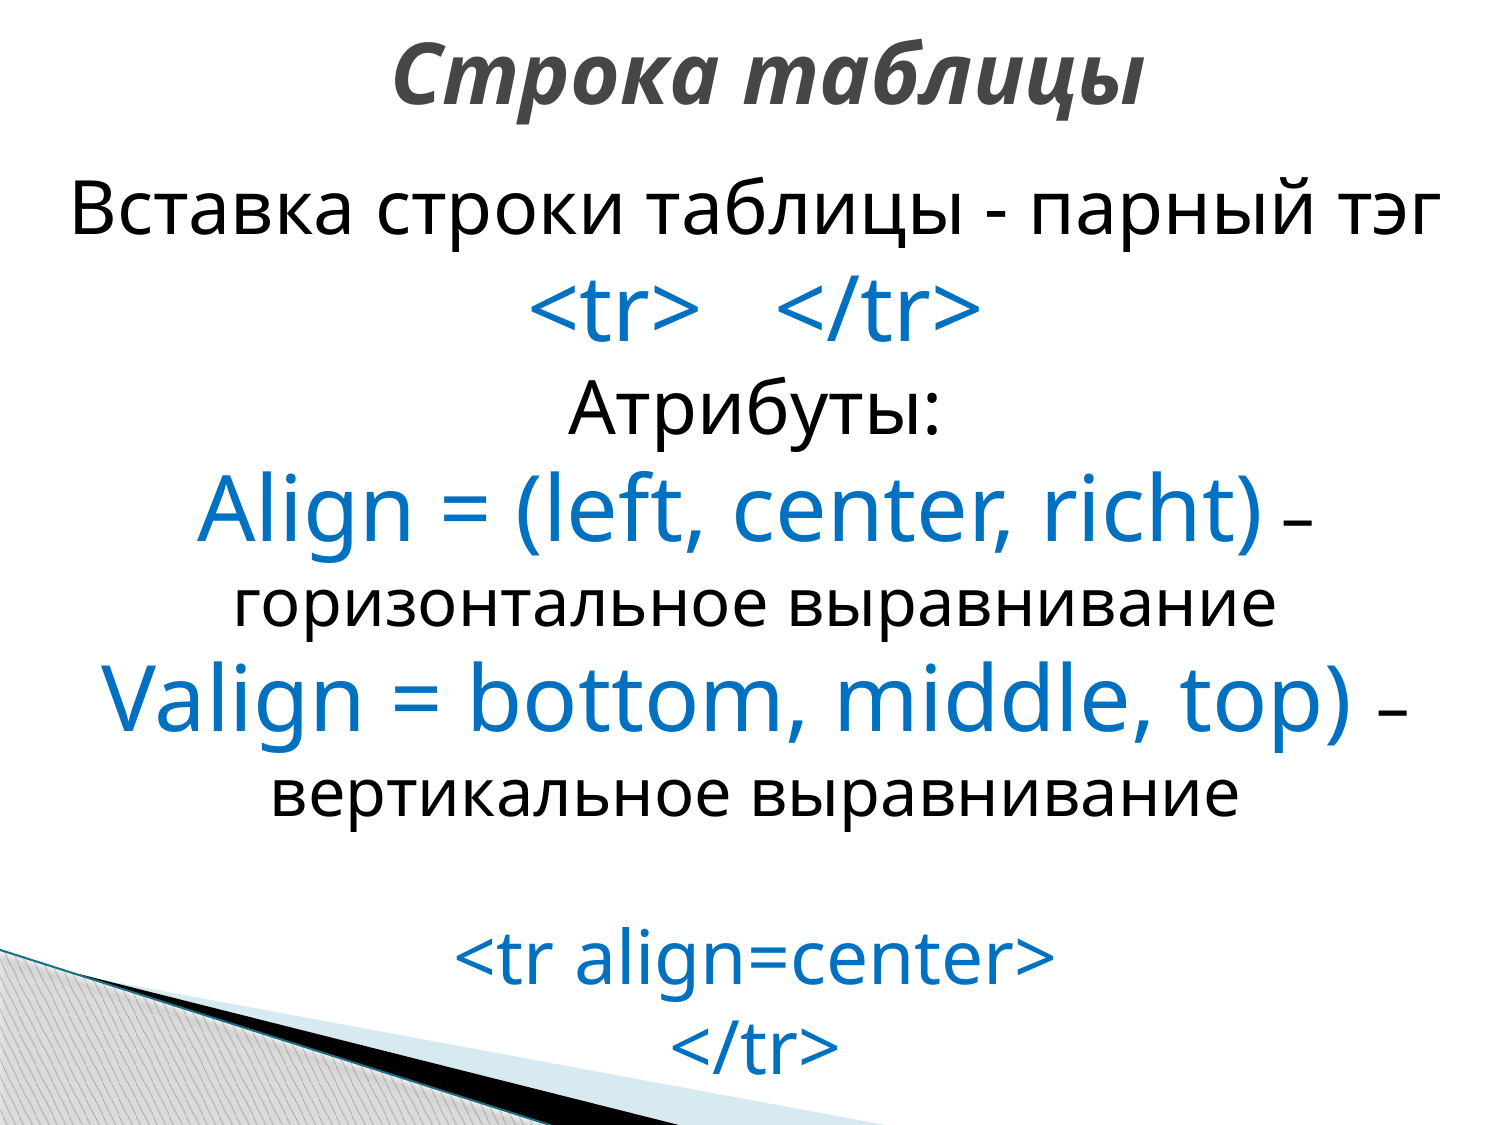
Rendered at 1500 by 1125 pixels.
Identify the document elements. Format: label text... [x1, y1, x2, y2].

text_box Вставка строки таблицы - парный тэг <tr> </tr> Атрибуты: Align = (left, center, richt) – горизонтальное выравнивание Valign = bottom, middle, top) – вертикальное выравнивание <tr align=center> </tr> [46, 152, 1465, 1097]
text_box Строка таблицы [93, 0, 1444, 141]
